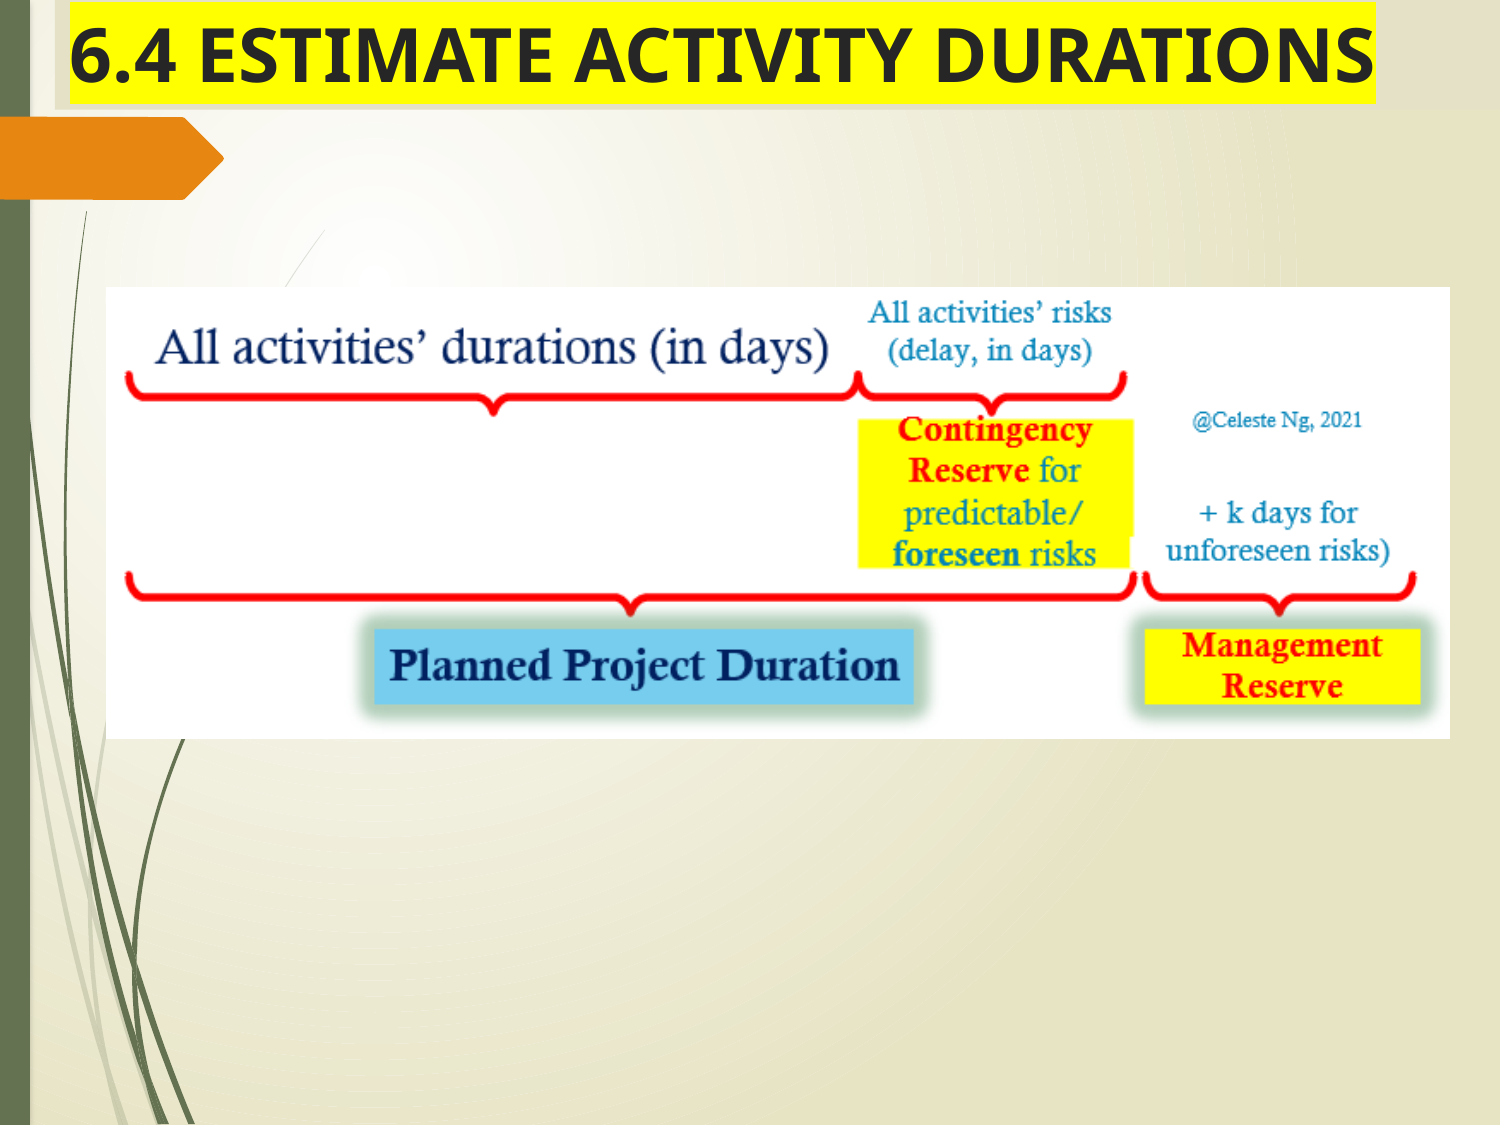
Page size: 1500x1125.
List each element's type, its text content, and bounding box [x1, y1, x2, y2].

picture [106, 286, 1450, 739]
title 6.4 ESTIMATE ACTIVITY DURATIONS [54, 0, 1500, 110]
